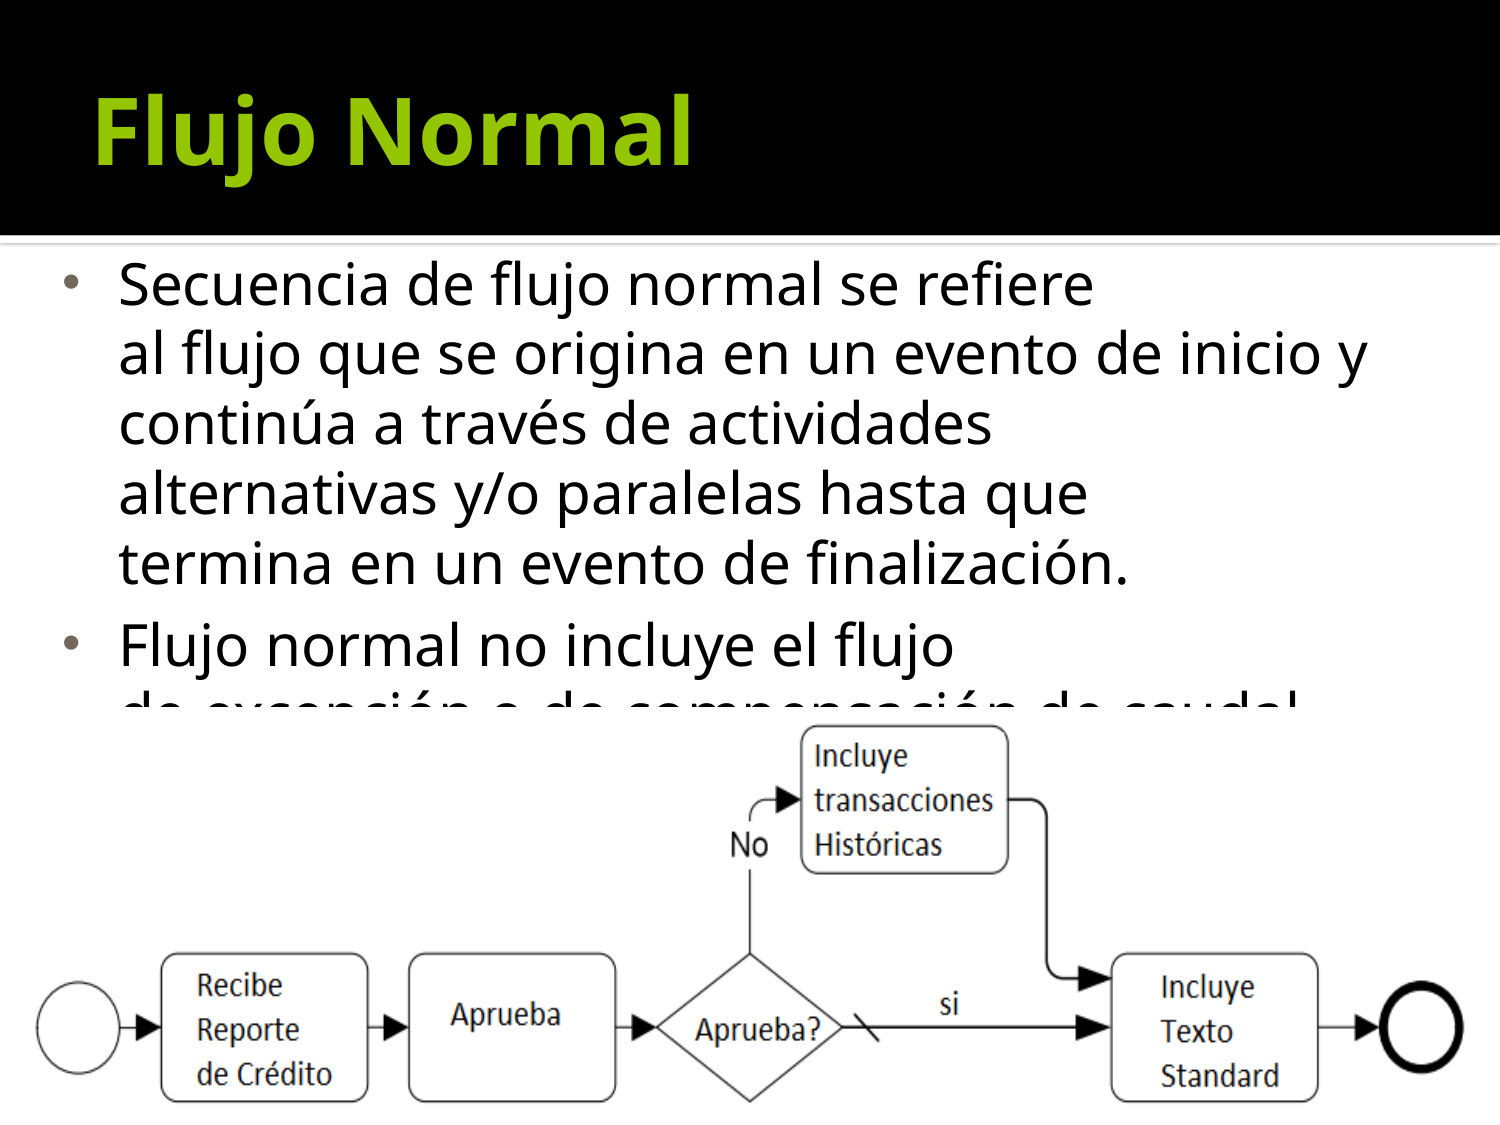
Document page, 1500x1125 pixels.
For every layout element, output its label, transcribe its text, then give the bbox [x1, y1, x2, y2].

list Secuencia de flujo normal se refiere al flujo que se origina en un evento de inicio y continúa a través de actividades alternativas y/o paralelas hasta que termina en un evento de finalización. Flujo normal no incluye el flujo de excepción o de compensación de caudal. [53, 231, 1404, 705]
title Flujo Normal [75, 25, 1425, 231]
picture [0, 707, 1500, 1118]
